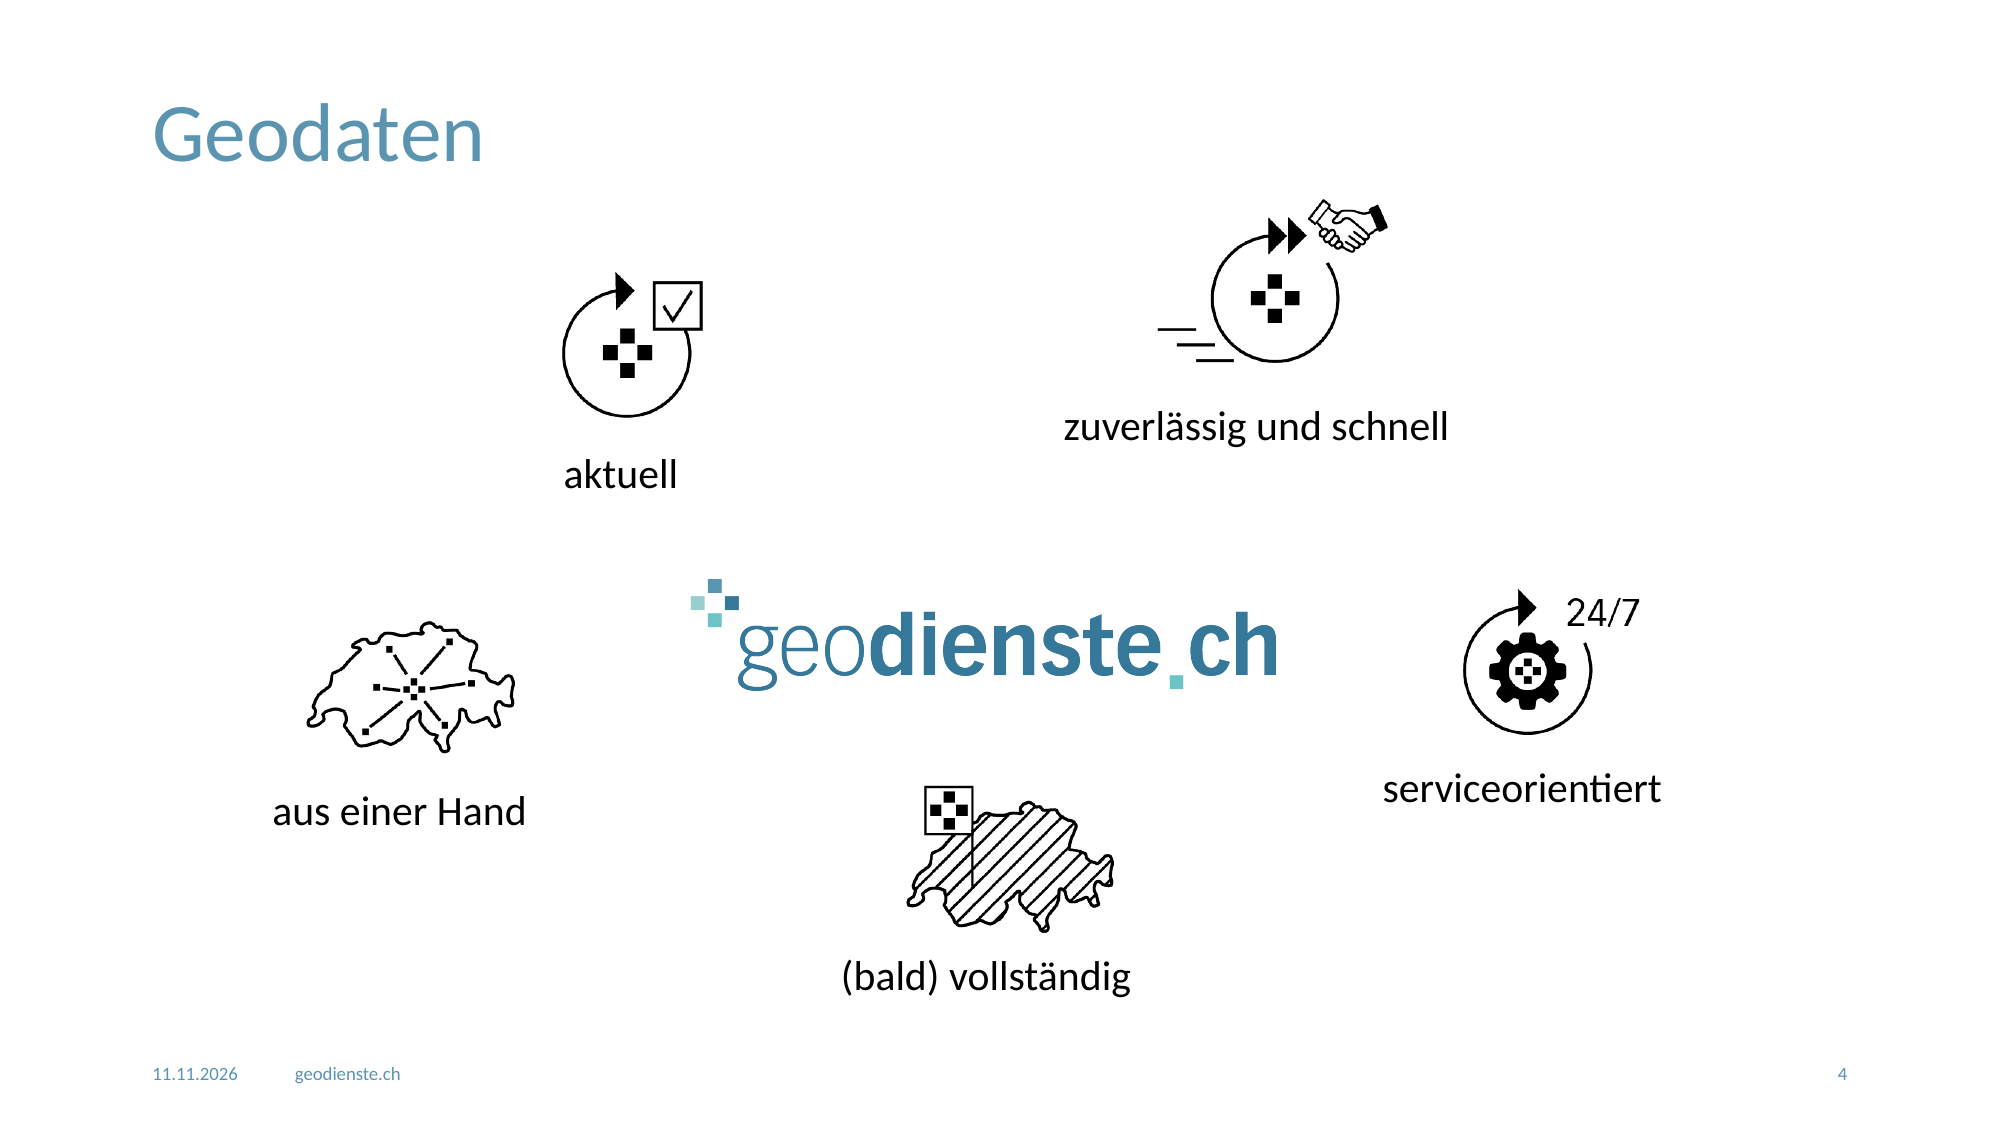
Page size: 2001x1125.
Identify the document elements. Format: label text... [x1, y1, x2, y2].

picture [1385, 551, 1660, 759]
text_box (bald) vollständig [826, 941, 1364, 998]
footer geodienste.ch [279, 1042, 763, 1103]
text_box aus einer Hand [257, 776, 636, 833]
picture [648, 553, 1358, 956]
text_box zuverlässig und schnell [1048, 390, 1541, 460]
picture [1139, 175, 1413, 383]
picture [279, 568, 554, 776]
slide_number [137, 1042, 279, 1103]
title Geodaten [137, 81, 1575, 195]
text_box serviceorientiert [1368, 753, 1705, 797]
picture [490, 235, 765, 443]
text_box aktuell [548, 439, 826, 510]
slide_number 4 [1412, 1042, 1863, 1103]
